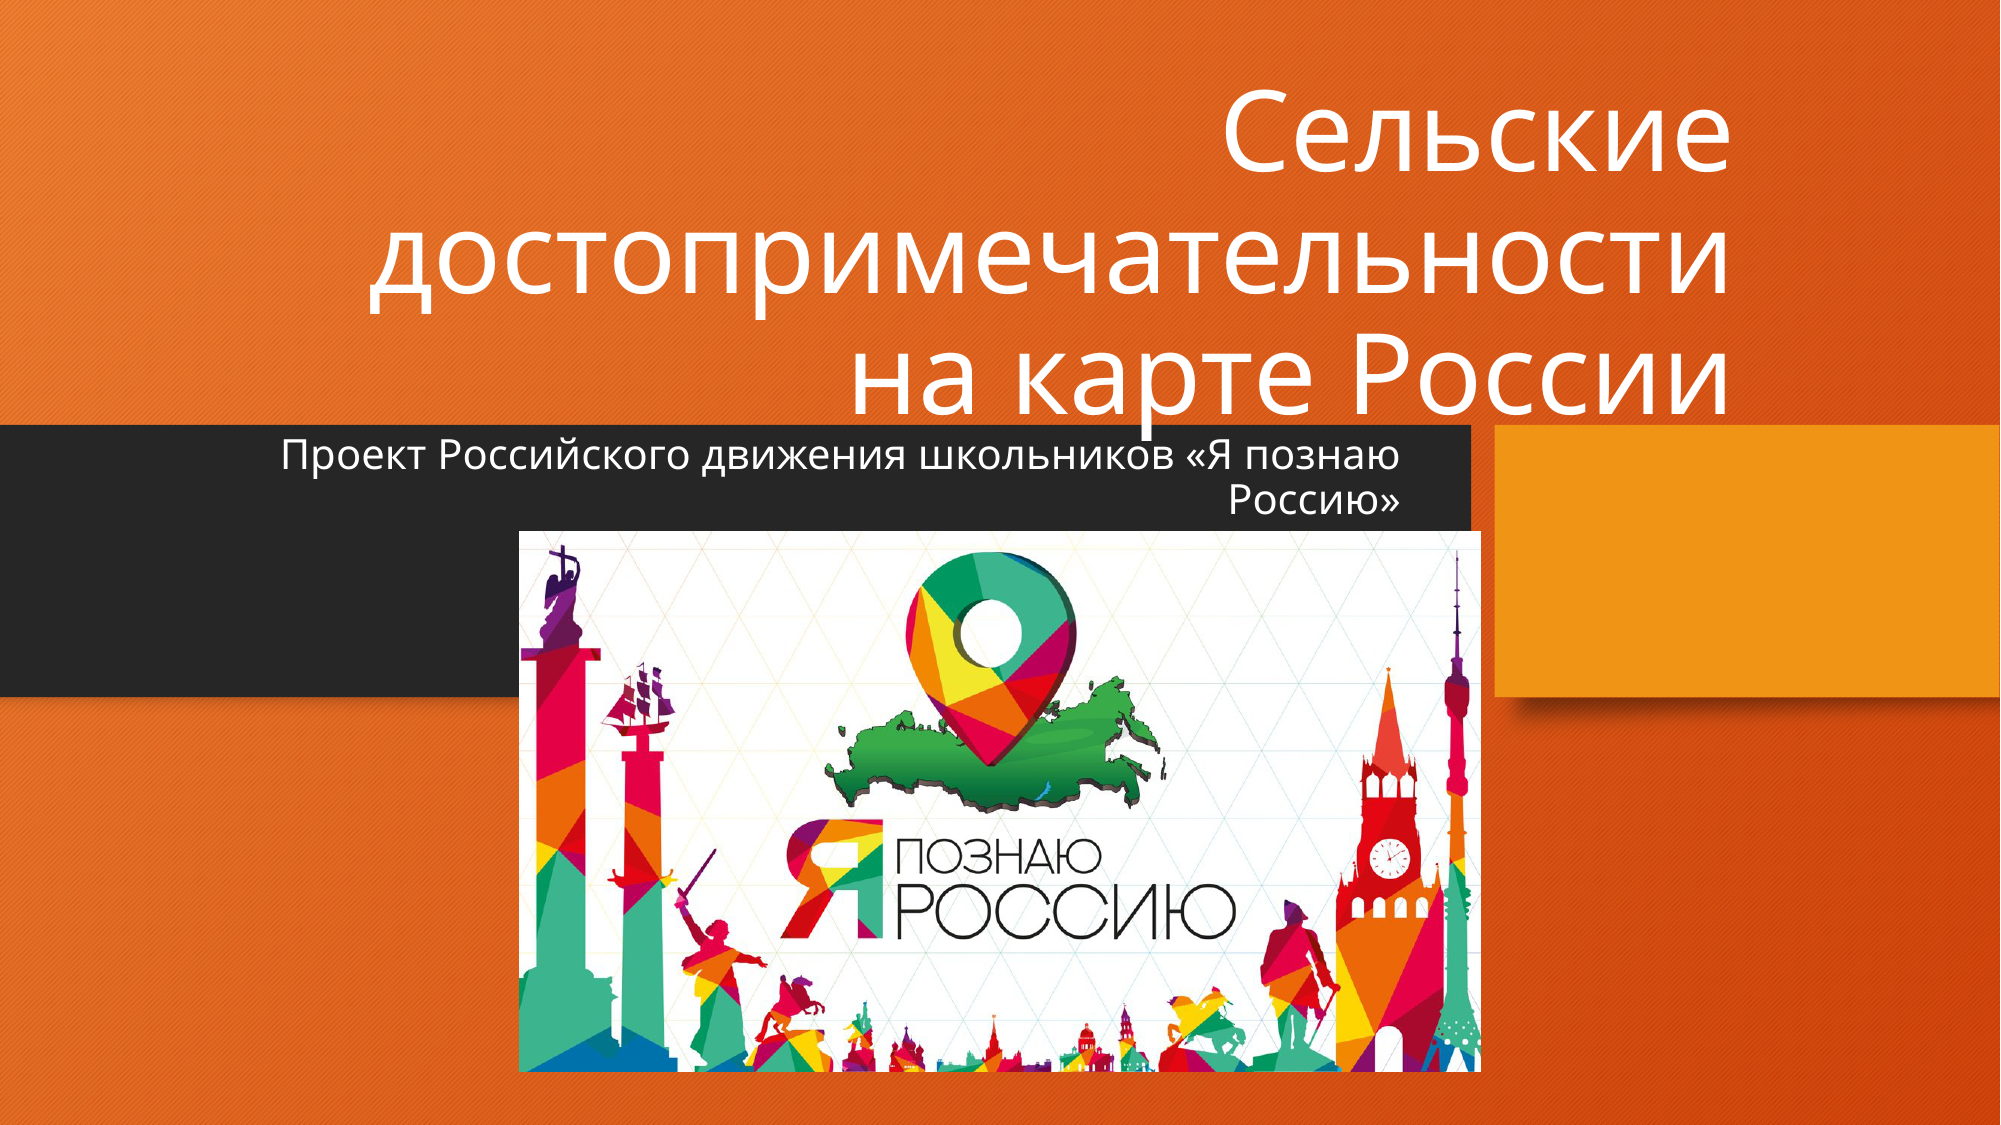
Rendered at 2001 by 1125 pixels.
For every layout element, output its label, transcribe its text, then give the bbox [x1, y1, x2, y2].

picture [0, 530, 1481, 1072]
subtitle Проект Российского движения школьников «Я познаю Россию» [185, 425, 1416, 596]
picture [1494, 698, 2000, 742]
title Сельские достопримечательности на карте России [249, 54, 1750, 447]
